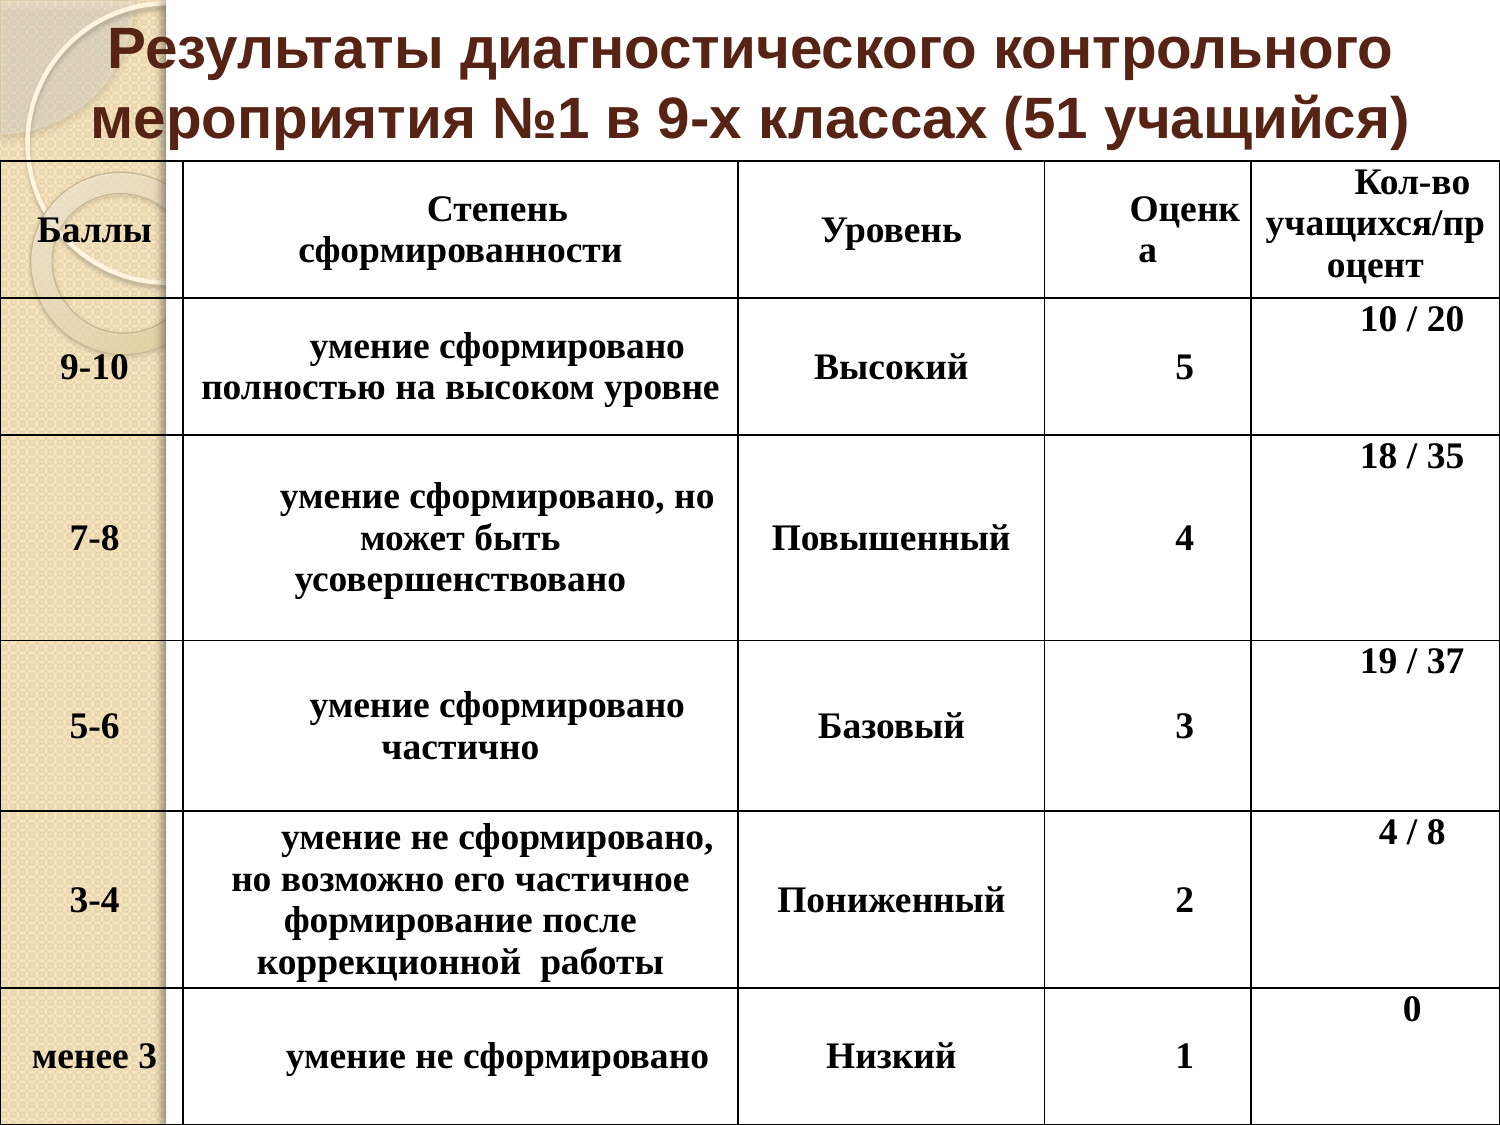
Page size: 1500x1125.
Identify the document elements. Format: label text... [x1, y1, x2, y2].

table_header Баллы [1, 162, 182, 297]
table_cell 9-10 [1, 299, 182, 434]
table_cell 19 / 37 [1252, 641, 1499, 810]
table_cell 4 / 8 [1252, 812, 1499, 987]
table_header Степень сформированности [184, 162, 737, 297]
table_cell 3-4 [1, 812, 182, 987]
table_cell 5-6 [1, 641, 182, 810]
table_header Кол-во учащихся/процент [1252, 162, 1499, 297]
table_cell 2 [1045, 812, 1250, 987]
table_cell Базовый [739, 641, 1044, 810]
table_cell Повышенный [739, 436, 1044, 640]
table_cell Низкий [739, 989, 1044, 1124]
table_cell 0 [1252, 989, 1499, 1124]
table_header Оценка [1045, 162, 1250, 297]
table_cell Высокий [739, 299, 1044, 434]
title Результаты диагностического контрольного мероприятия №1 в 9-х классах (51 учащийся) [41, 0, 1461, 160]
table_cell 3 [1045, 641, 1250, 810]
table_cell менее 3 [1, 989, 182, 1124]
table_cell 10 / 20 [1252, 299, 1499, 434]
table_cell Пониженный [739, 812, 1044, 987]
table_cell умение не сформировано, но возможно его частичное формирование после коррекционной работы [184, 812, 737, 987]
table_header Уровень [739, 162, 1044, 297]
table_cell умение сформировано частично [184, 641, 737, 810]
table_cell 1 [1045, 989, 1250, 1124]
table_cell 5 [1045, 299, 1250, 434]
table_cell умение не сформировано [184, 989, 737, 1124]
table_cell умение сформировано полностью на высоком уровне [184, 299, 737, 434]
table_cell умение сформировано, но может быть усовершенствовано [184, 436, 737, 640]
table_cell 7-8 [1, 436, 182, 640]
table_cell 18 / 35 [1252, 436, 1499, 640]
table_cell 4 [1045, 436, 1250, 640]
